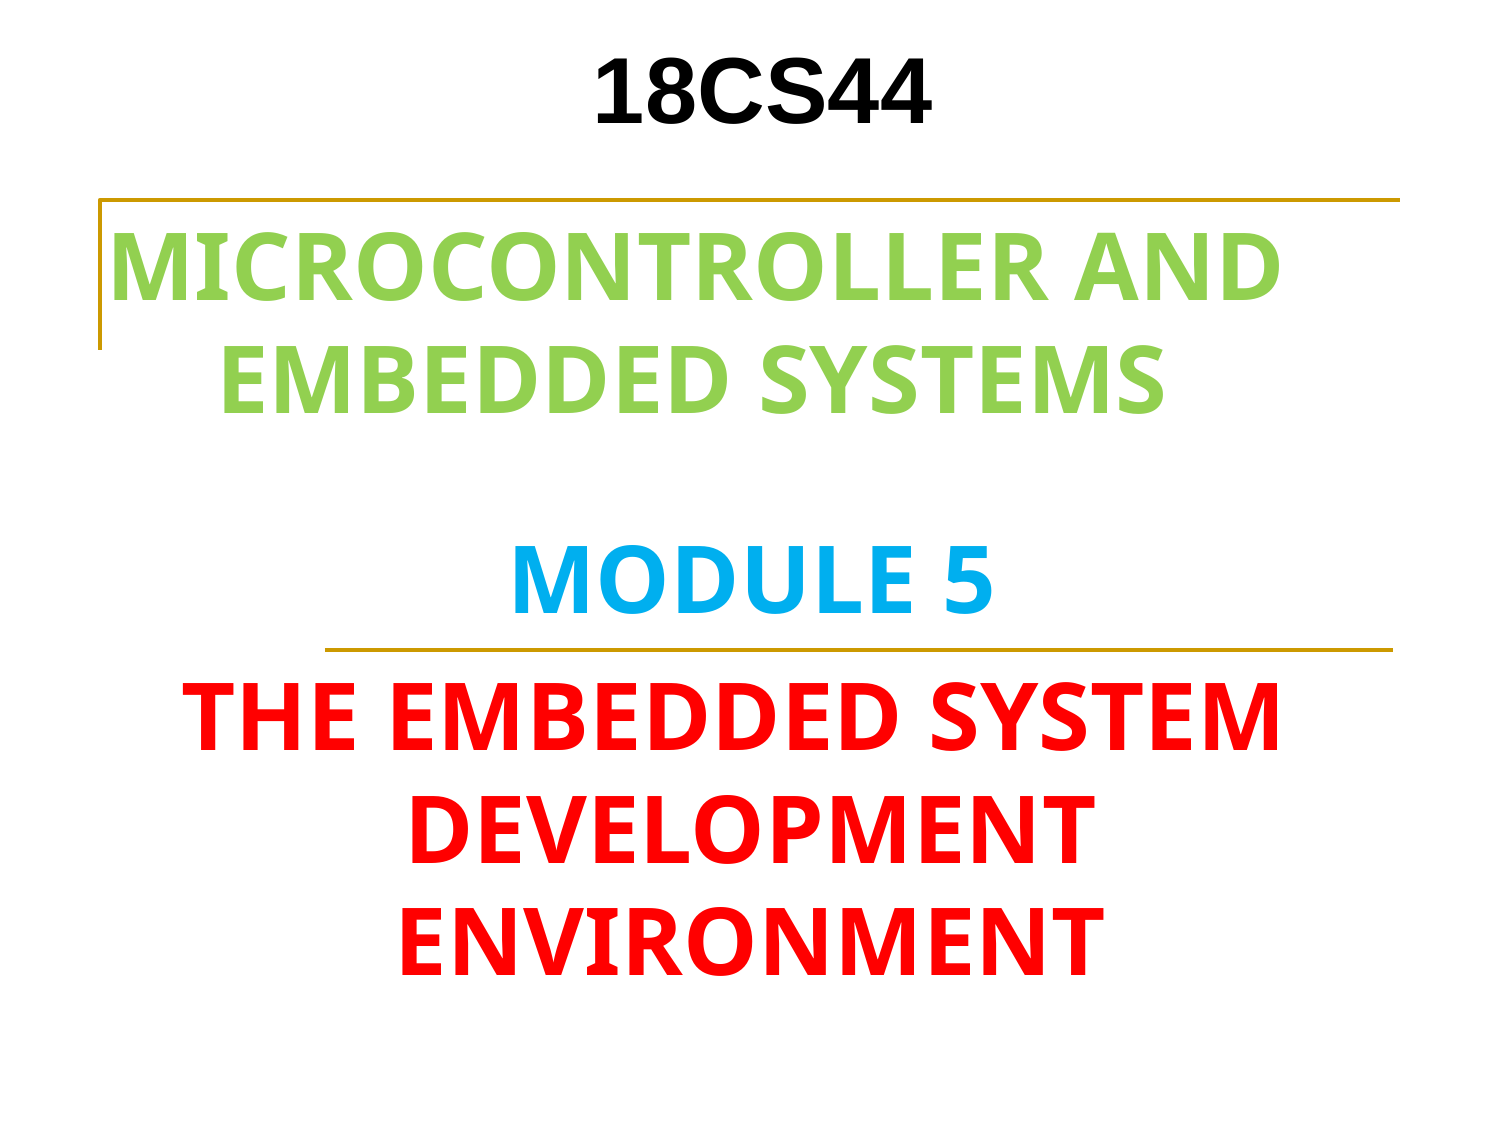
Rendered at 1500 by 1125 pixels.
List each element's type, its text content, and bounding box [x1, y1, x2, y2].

text_box [935, 199, 1400, 204]
title 18CS44 [590, 27, 935, 218]
text_box MICROCONTROLLER AND EMBEDDED SYSTEMS MODULE 5 THE EMBEDDED SYSTEM DEVELOPMENT ENVIRONMENT [102, 204, 1457, 995]
text_box [99, 199, 590, 350]
